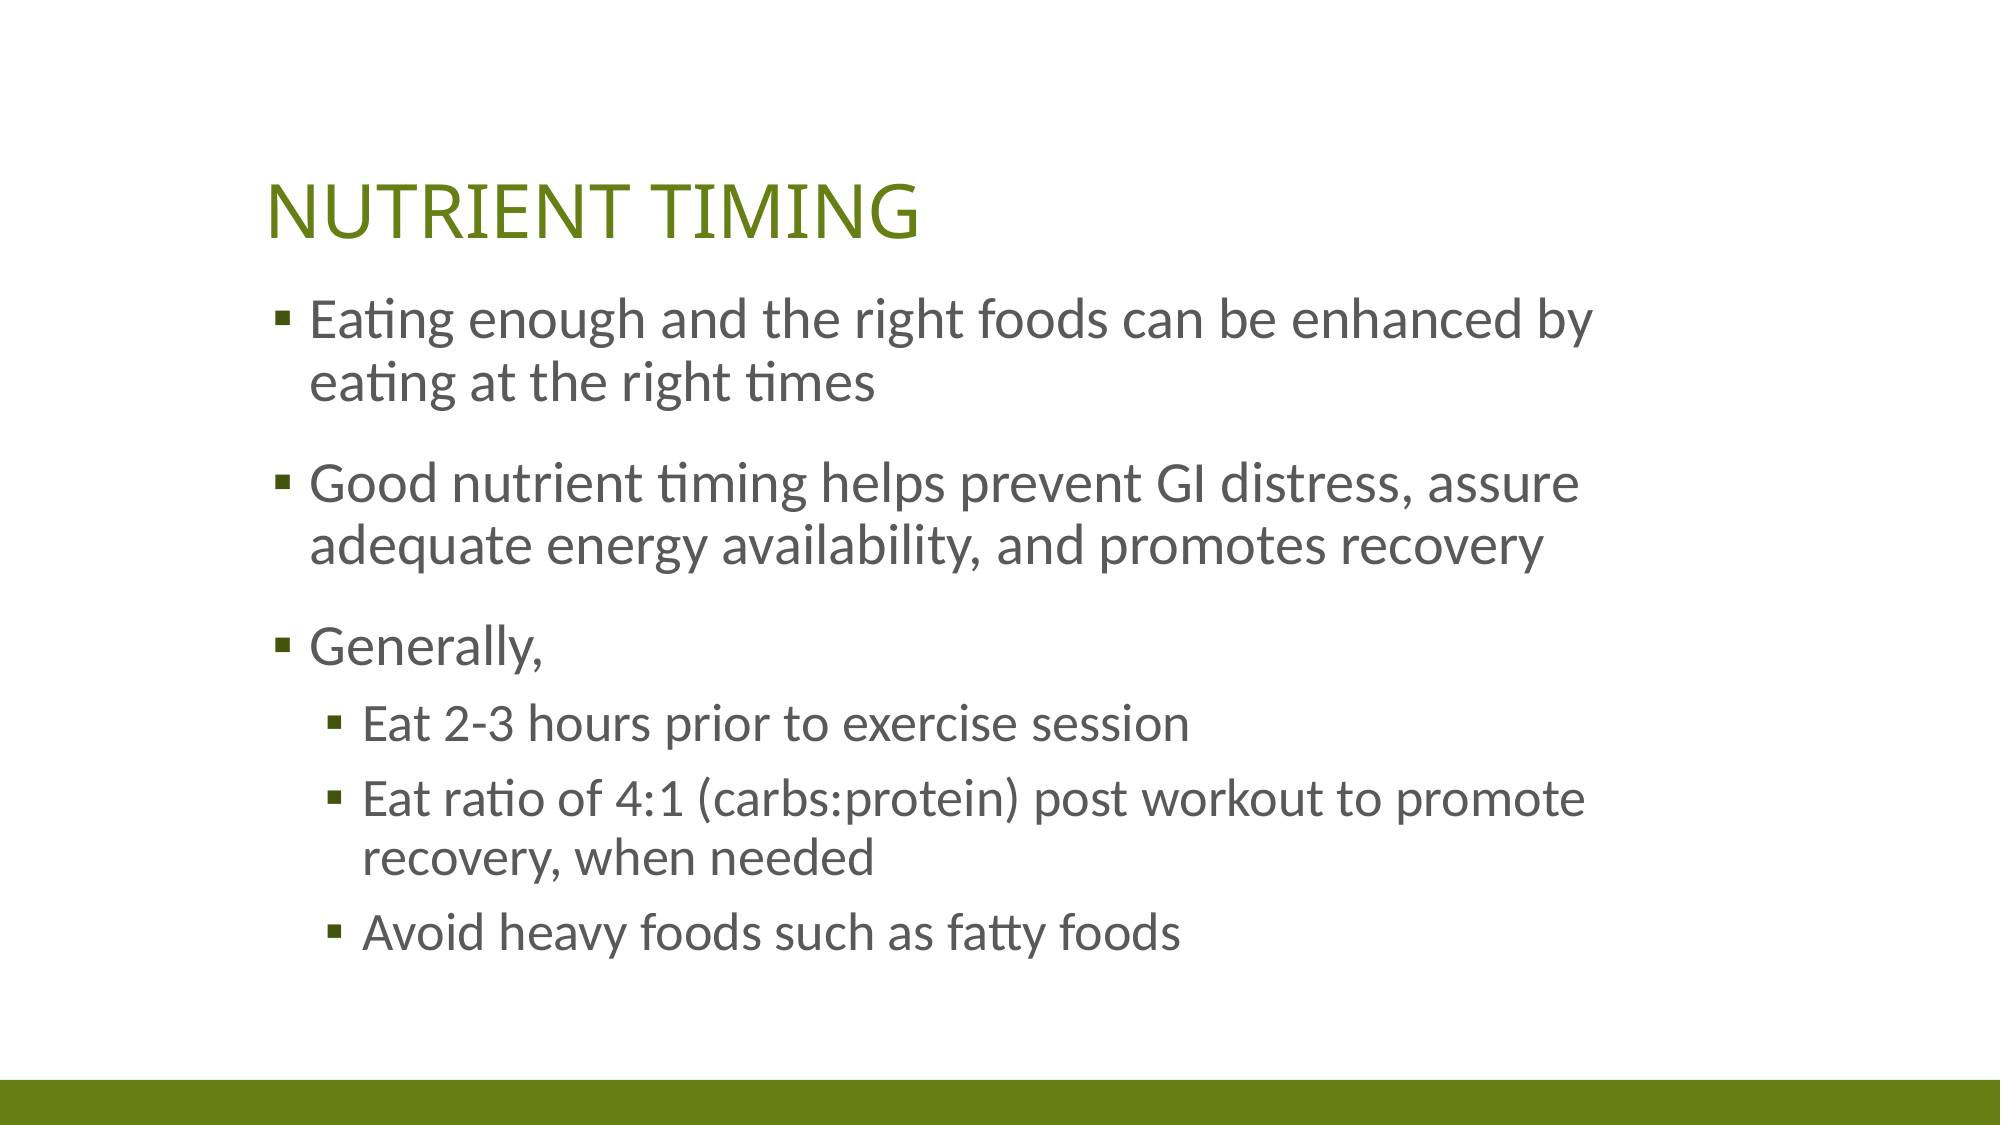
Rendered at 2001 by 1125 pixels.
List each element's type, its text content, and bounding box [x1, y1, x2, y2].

list Eating enough and the right foods can be enhanced by eating at the right times Good nutrient timing helps prevent GI distress, assure adequate energy availability, and promotes recovery Generally, Eat 2-3 hours prior to exercise session Eat ratio of 4:1 (carbs:protein) post workout to promote recovery, when needed Avoid heavy foods such as fatty foods [249, 281, 1750, 1013]
title Nutrient timing [249, 75, 1750, 263]
